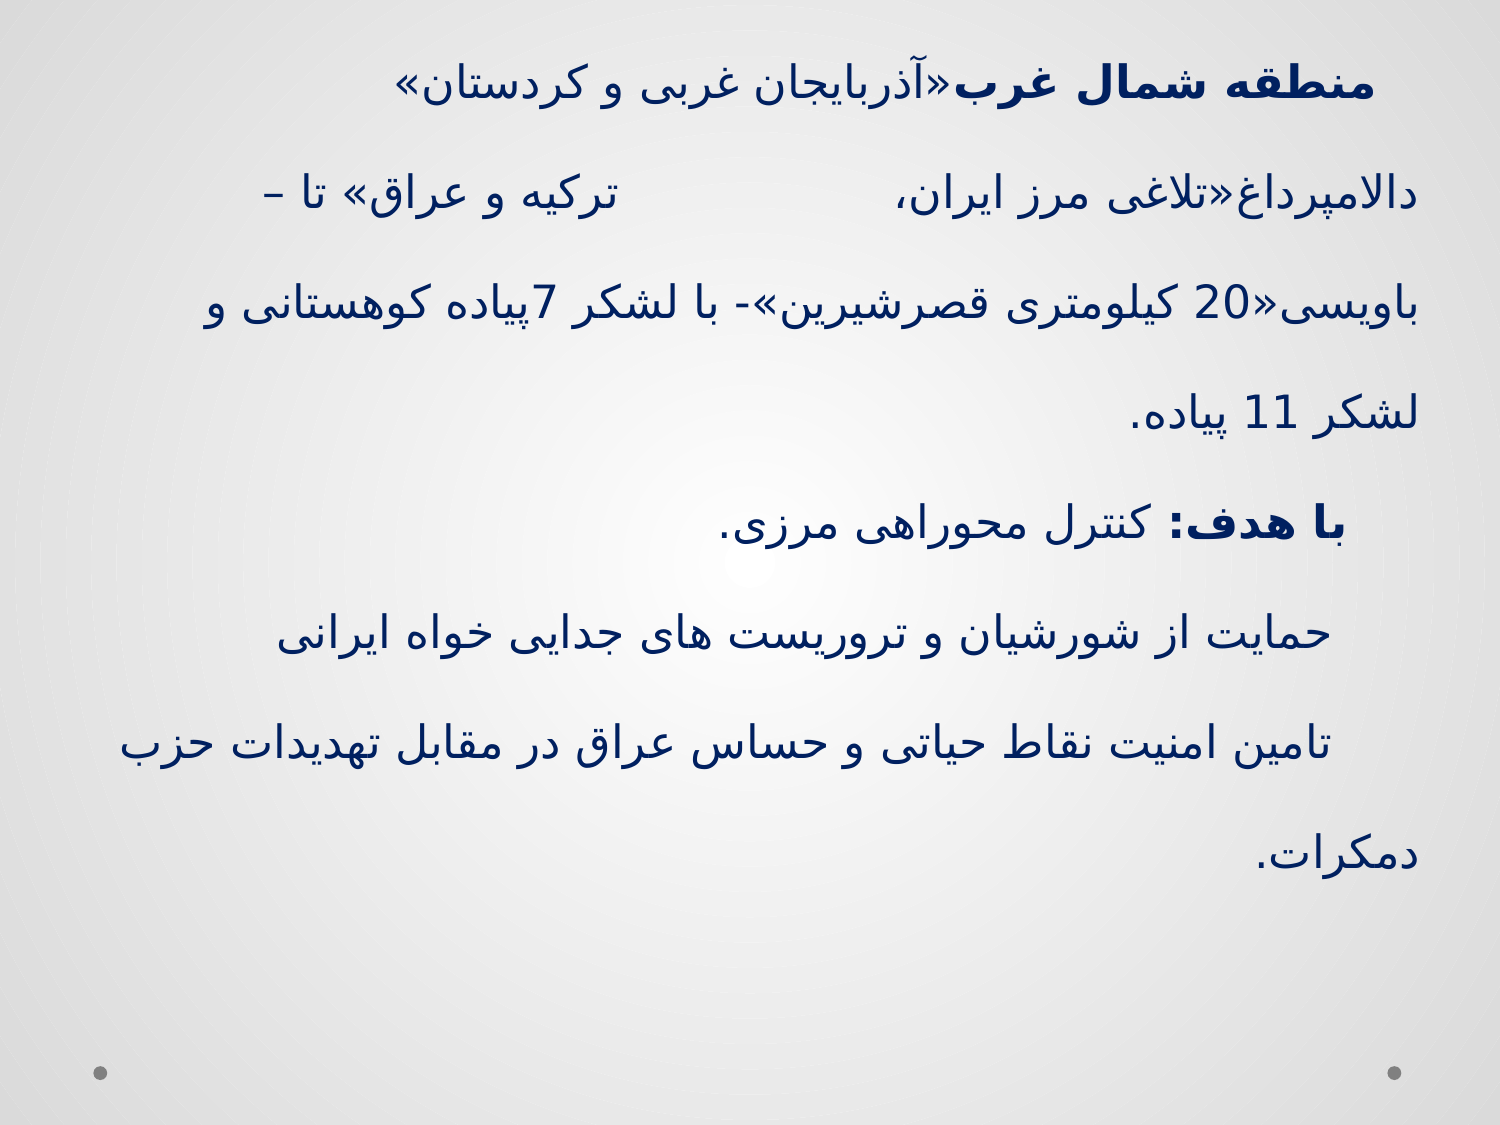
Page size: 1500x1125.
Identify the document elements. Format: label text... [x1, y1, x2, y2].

title محورهای پیشروی و اهداف عملیات ارتش عراق منطقه شمال غرب«آذربایجان غربی و کردستان» دالامپرداغ«تلاغی مرز ایران، ترکیه و عراق» تا – باویسی«20 کیلومتری قصرشیرین»- با لشکر 7پیاده کوهستانی و لشکر 11 پیاده. با هدف: کنترل محوراهی مرزی. حمایت از شورشیان و تروریست های جدایی خواه ایرانی تامین امنیت نقاط حیاتی و حساس عراق در مقابل تهدیدات حزب دمکرات. [72, 245, 1436, 1125]
